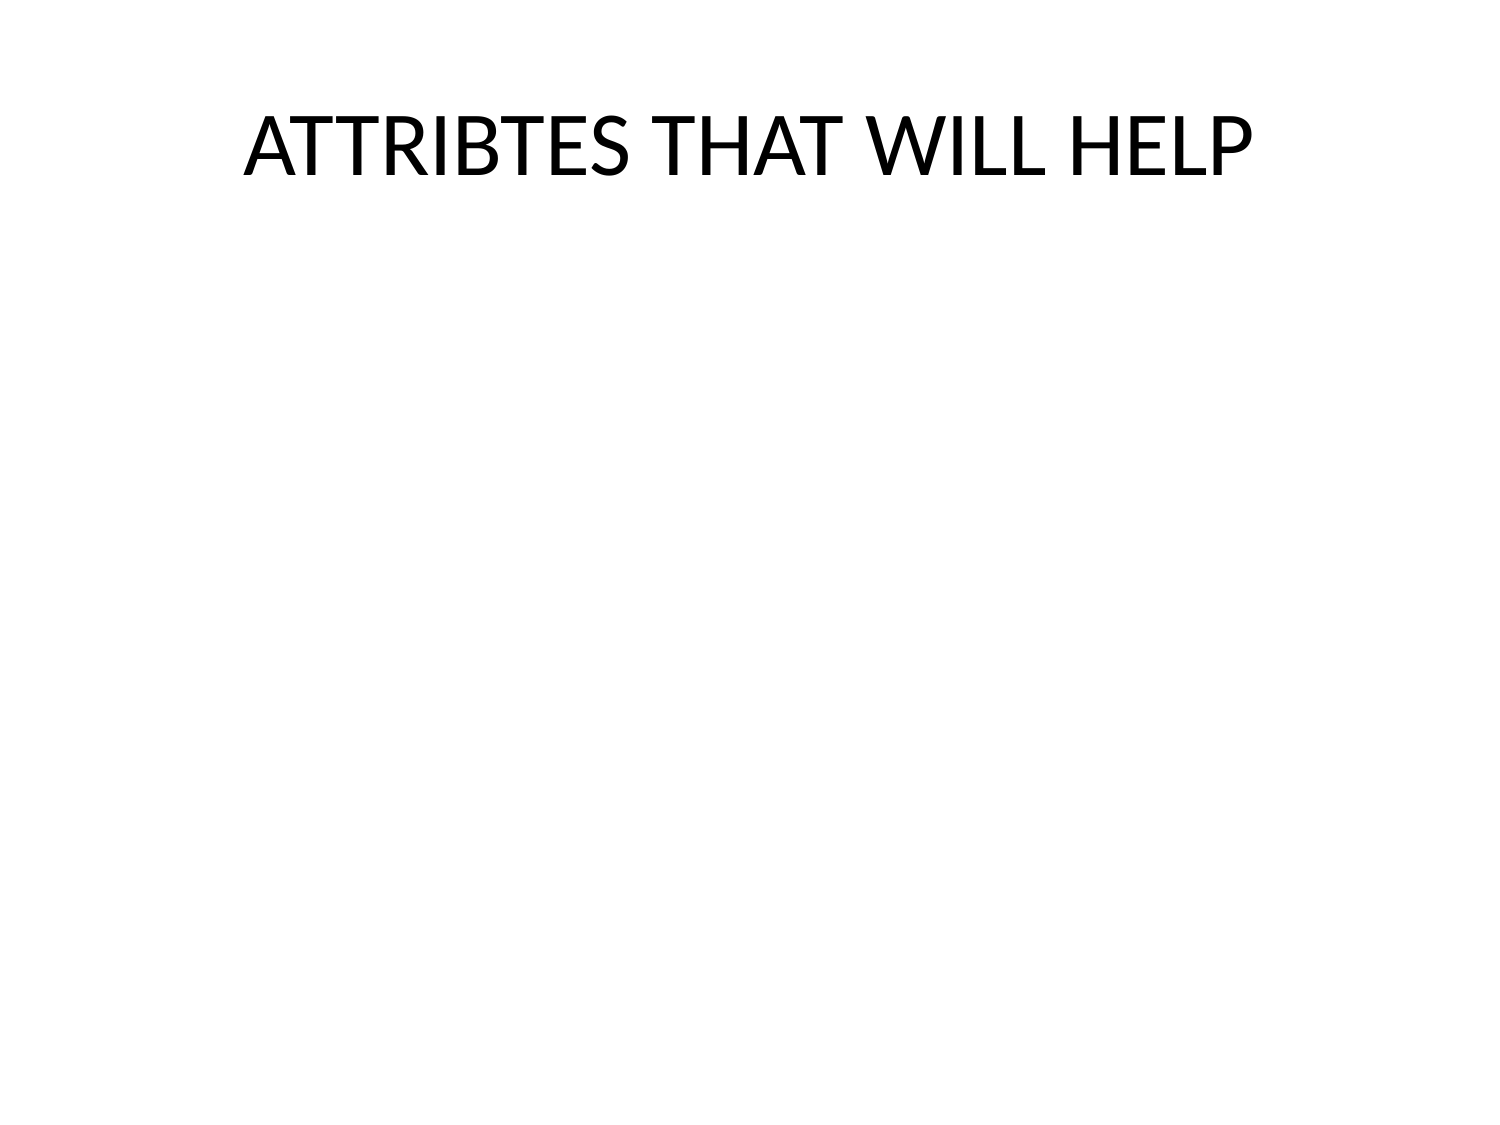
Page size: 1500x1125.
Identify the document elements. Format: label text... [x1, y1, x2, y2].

title ATTRIBTES THAT WILL HELP [75, 45, 1425, 233]
